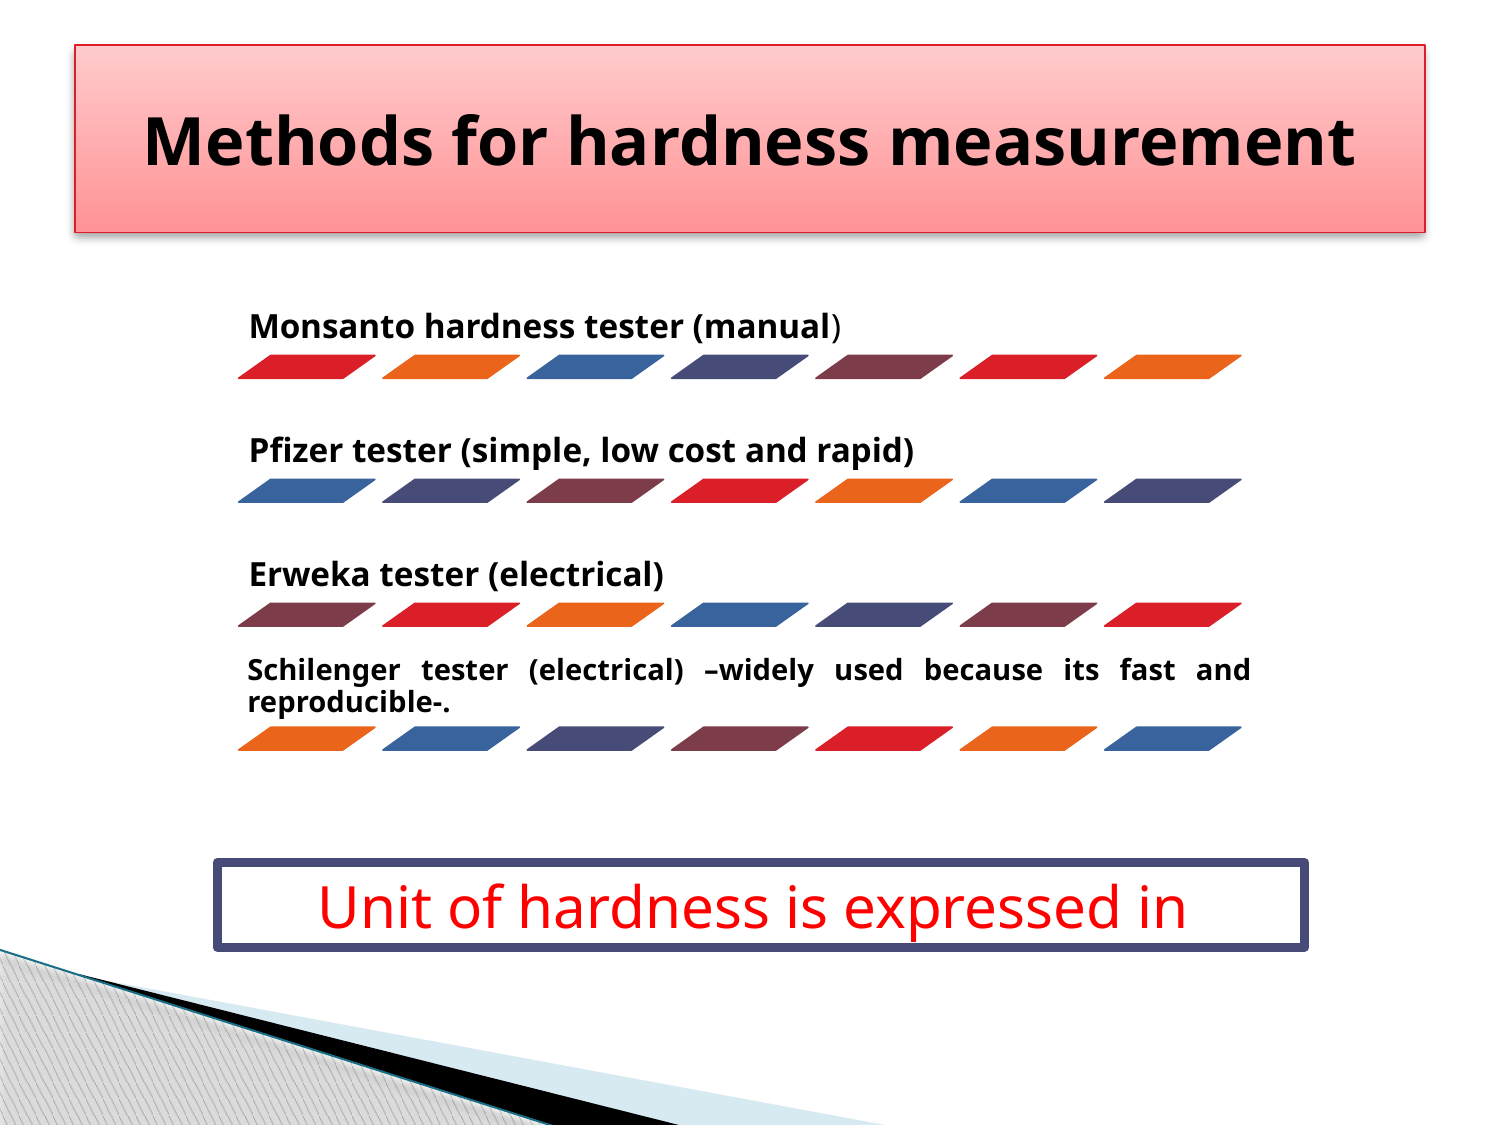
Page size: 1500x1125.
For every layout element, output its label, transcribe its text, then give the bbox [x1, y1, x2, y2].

title Methods for hardness measurement [74, 44, 1426, 233]
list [74, 262, 1426, 751]
